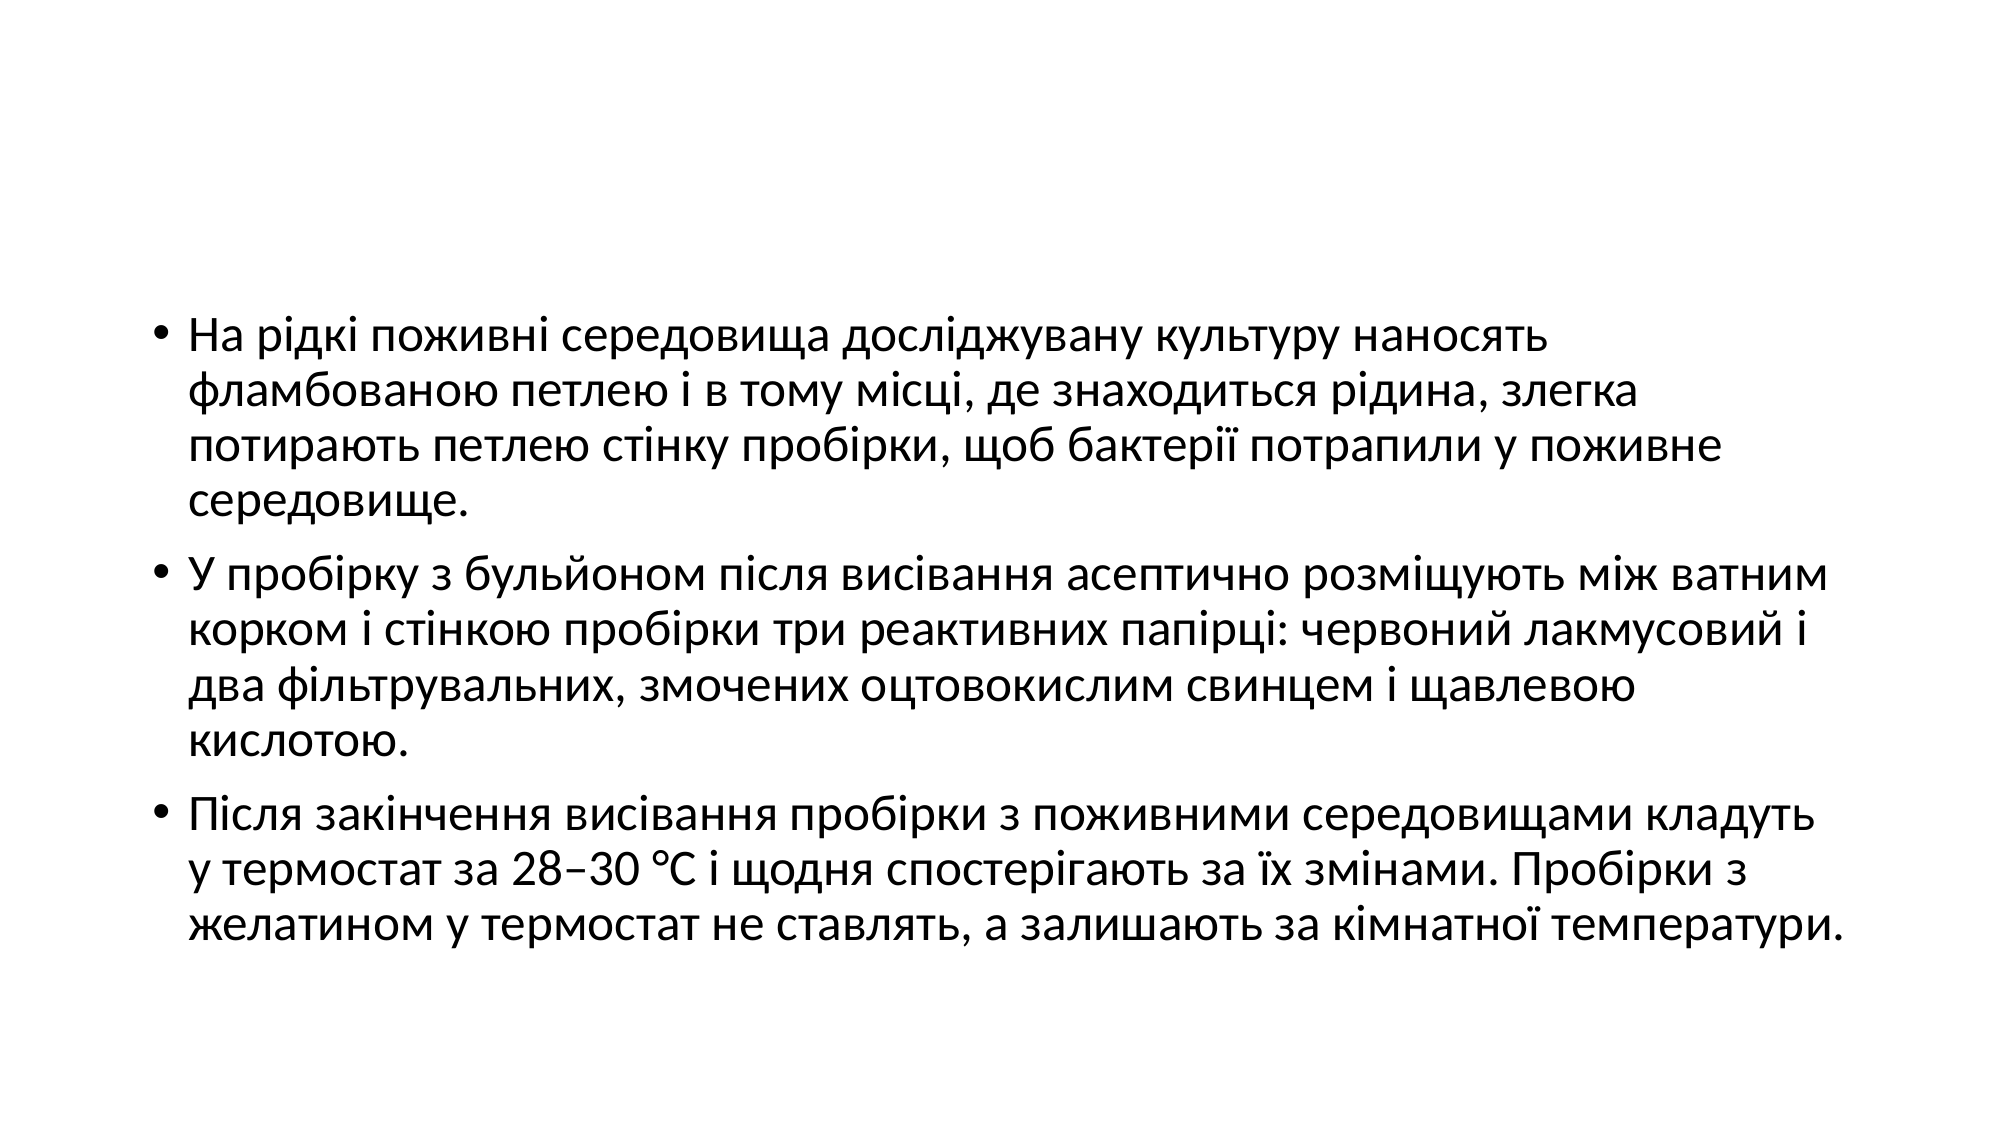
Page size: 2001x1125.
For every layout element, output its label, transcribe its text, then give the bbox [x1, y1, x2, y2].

list На рідкі поживні середовища досліджувану культуру наносять фламбованою петлею і в тому місці, де знаходиться рідина, злегка потирають петлею стінку пробірки, щоб бактерії потрапили у поживне середовище. У пробірку з бульйоном після висівання асептично розміщують між ватним корком і стінкою пробірки три реактивних папірці: червоний лакмусовий і два фільтрувальних, змочених оцтовокислим свинцем і щавлевою кислотою. Після закінчення висівання пробірки з поживними середовищами кладуть у термостат за 28–30 °С і щодня спостерігають за їх змінами. Пробірки з желатином у термостат не ставлять, а залишають за кімнатної температури. [137, 299, 1863, 1014]
